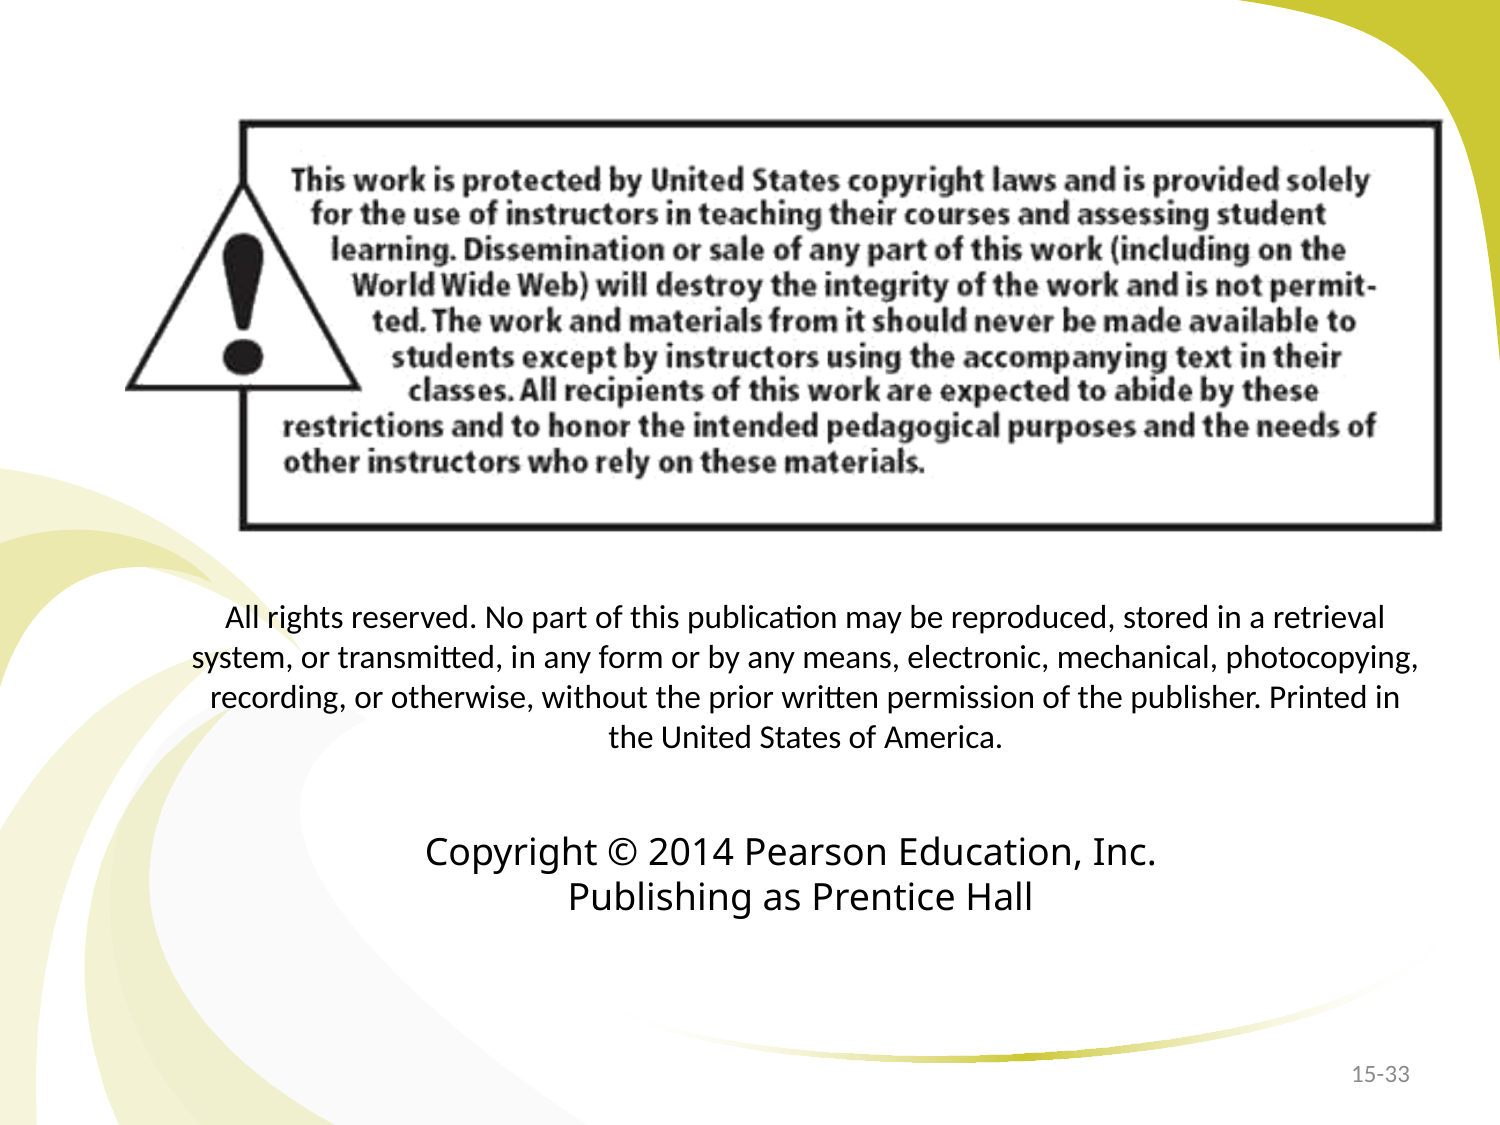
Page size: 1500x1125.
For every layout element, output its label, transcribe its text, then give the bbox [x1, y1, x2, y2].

text_box All rights reserved. No part of this publication may be reproduced, stored in a retrieval system, or transmitted, in any form or by any means, electronic, mechanical, photocopying, recording, or otherwise, without the prior written permission of the publisher. Printed in the United States of America. [174, 588, 1438, 763]
text_box Copyright © 2014 Pearson Education, Inc. Publishing as Prentice Hall [174, 821, 1427, 926]
picture [124, 112, 1457, 548]
slide_number 15-33 [1074, 1042, 1425, 1103]
